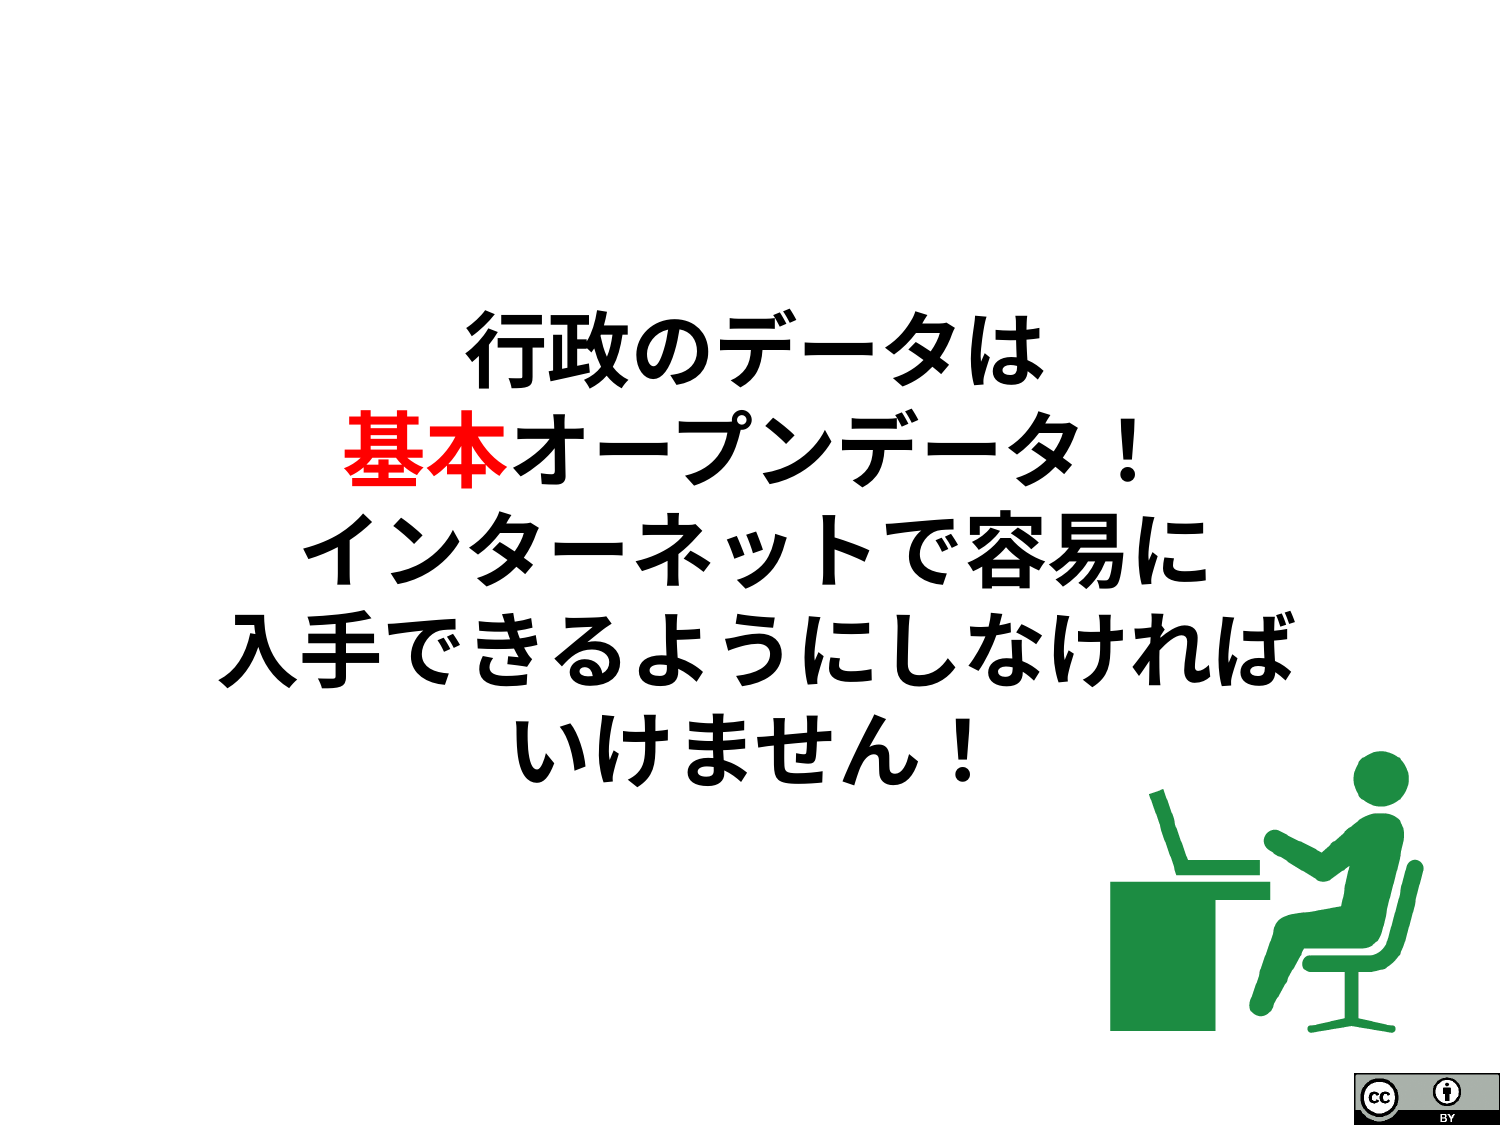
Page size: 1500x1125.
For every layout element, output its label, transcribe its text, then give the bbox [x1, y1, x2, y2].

picture [1033, 658, 1500, 1125]
text_box 行政のデータは 基本オープンデータ！ インターネットで容易に 入手できるようにしなければ いけません！ [70, 290, 1442, 805]
